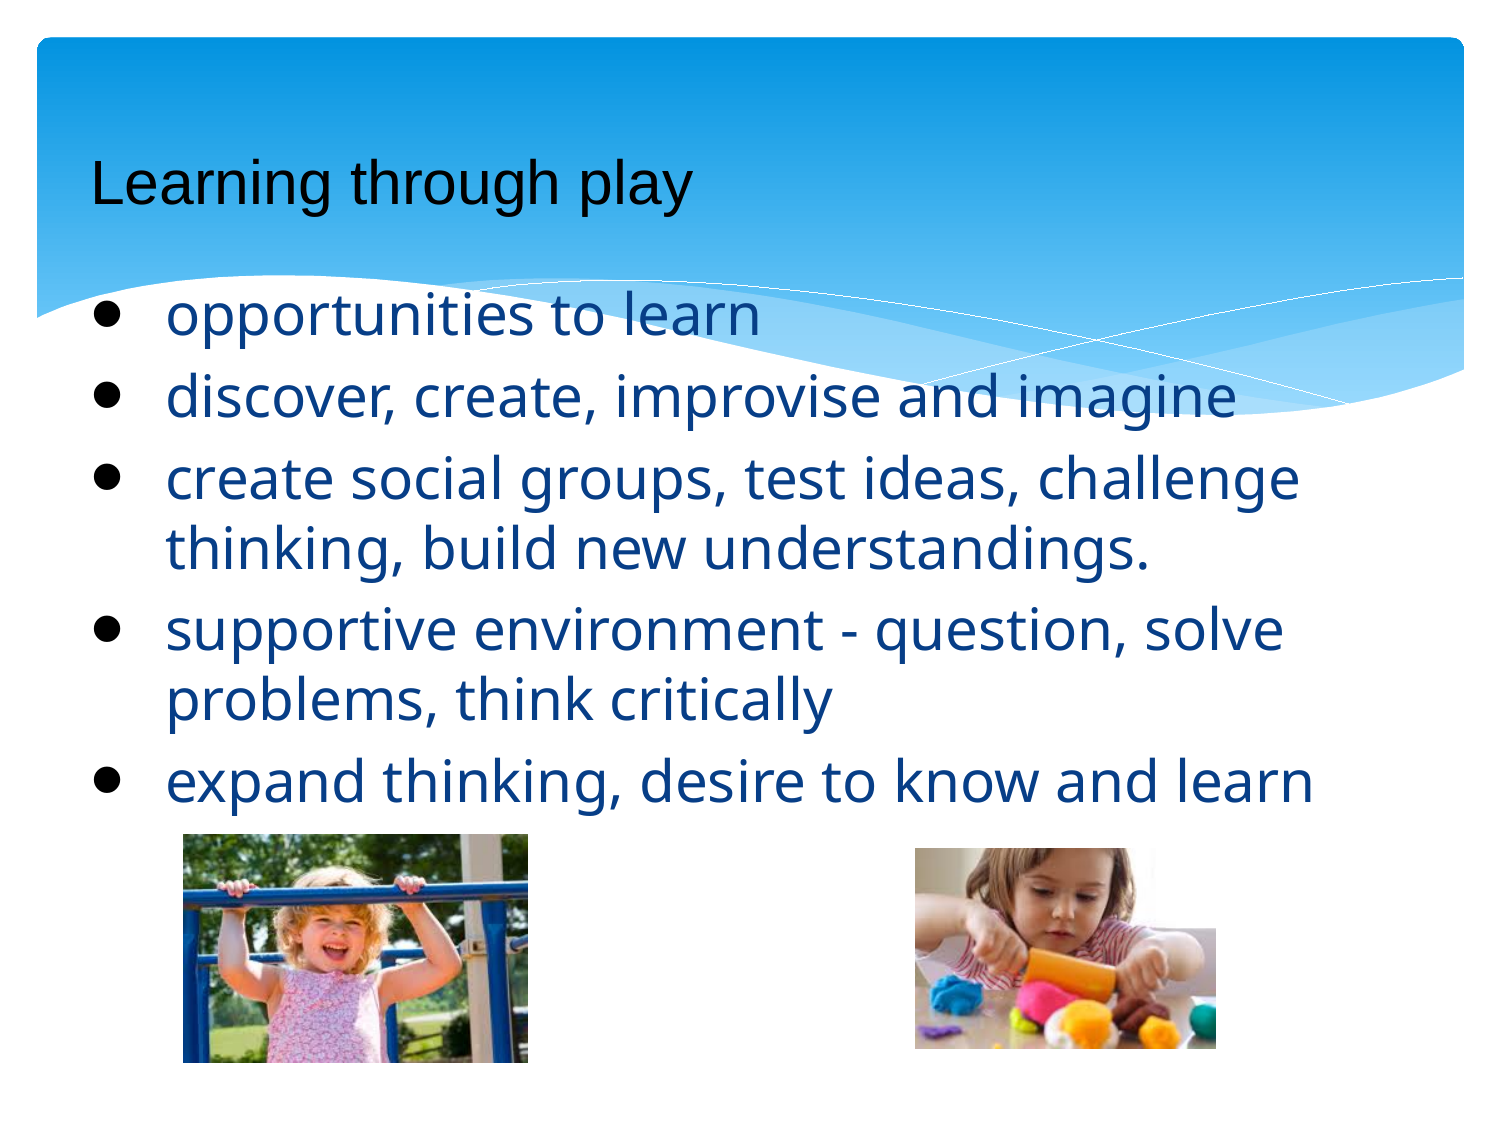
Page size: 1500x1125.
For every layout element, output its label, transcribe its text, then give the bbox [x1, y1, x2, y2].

picture [182, 833, 529, 1064]
title Learning through play [75, 14, 1425, 233]
picture [915, 848, 1216, 1049]
list opportunities to learn discover, create, improvise and imagine create social groups, test ideas, challenge thinking, build new understandings. supportive environment - question, solve problems, think critically expand thinking, desire to know and learn [75, 262, 1425, 970]
